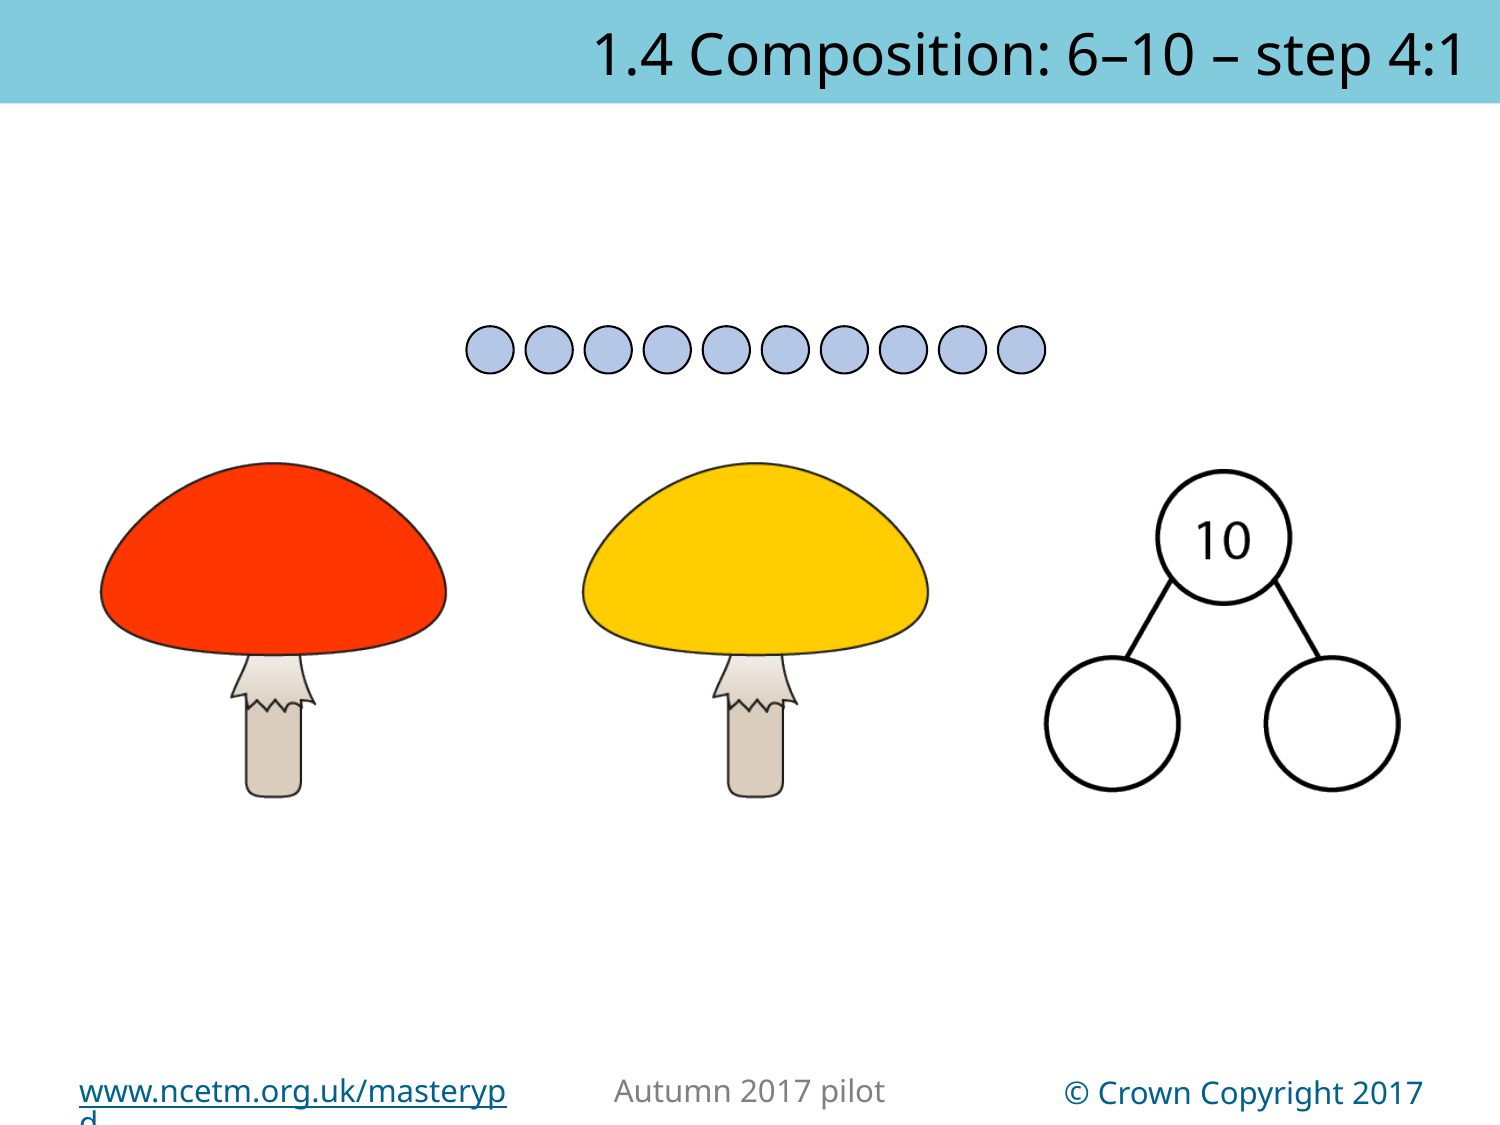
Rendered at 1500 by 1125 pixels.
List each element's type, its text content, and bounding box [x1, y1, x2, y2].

text_box [584, 326, 632, 374]
list 1.4 Composition: 6–10 – step 4:1 [0, 0, 1500, 104]
text_box [761, 326, 809, 374]
text_box [997, 326, 1046, 374]
text_box [879, 326, 928, 374]
picture [99, 462, 1401, 799]
text_box [702, 326, 750, 374]
text_box [820, 326, 869, 374]
text_box [525, 326, 573, 374]
text_box [643, 326, 691, 374]
text_box [466, 326, 514, 374]
text_box [938, 326, 987, 374]
